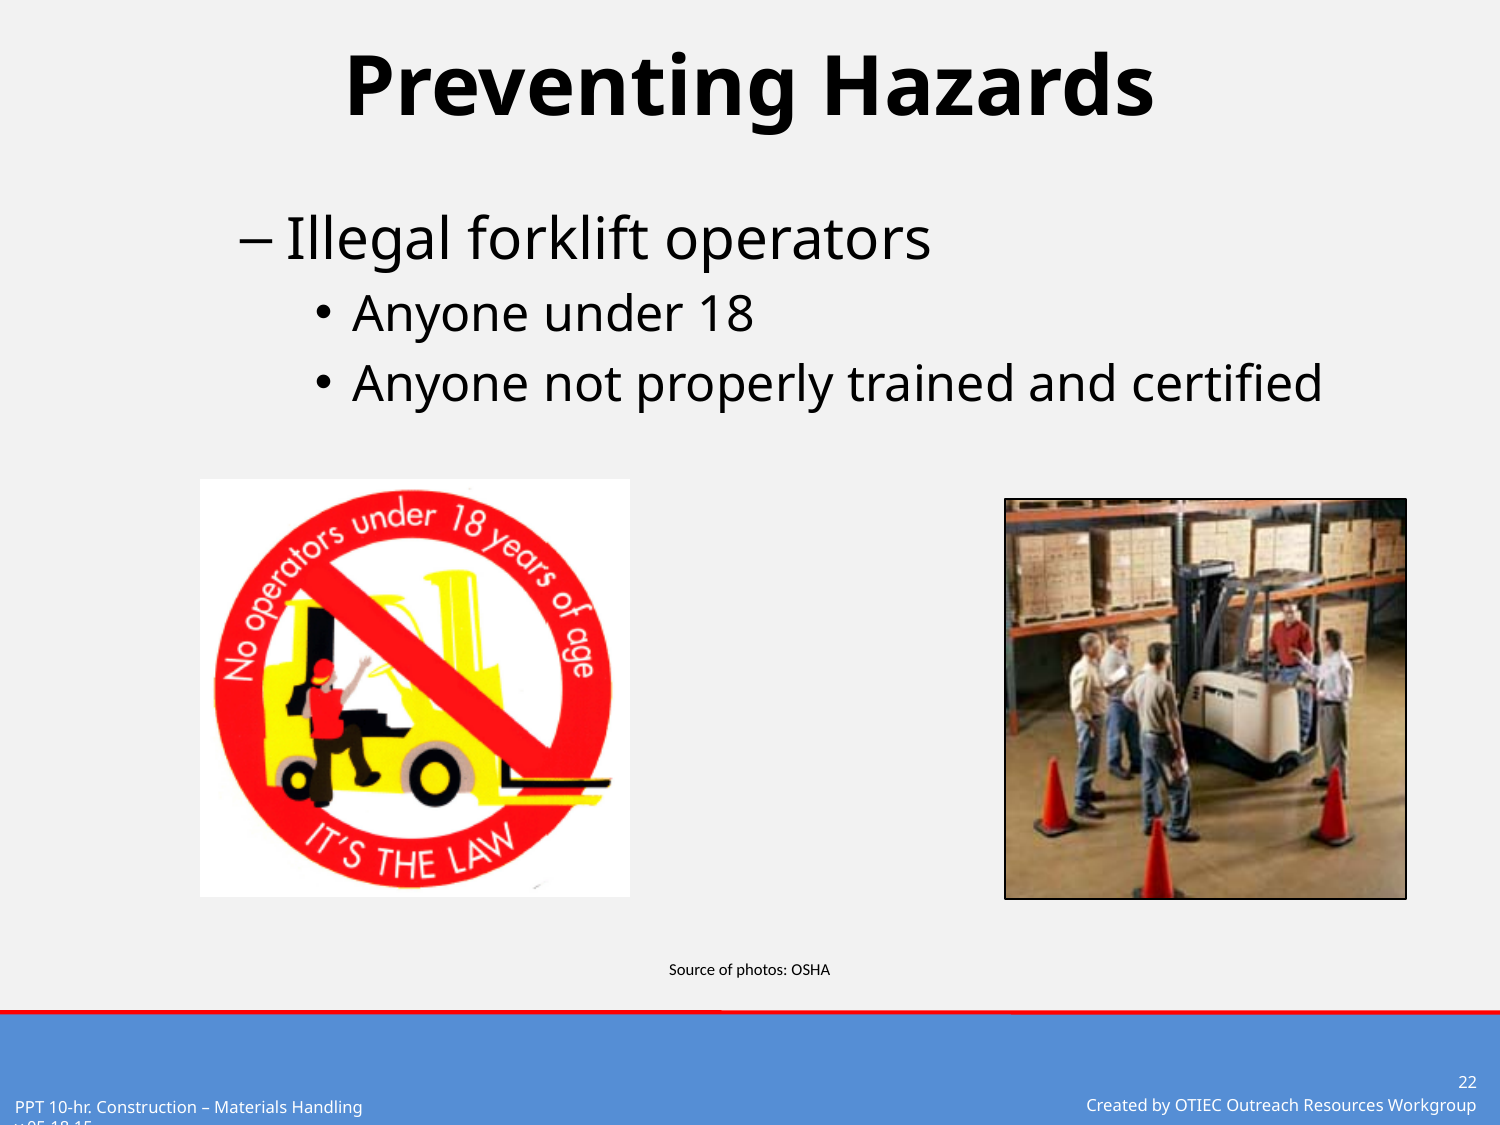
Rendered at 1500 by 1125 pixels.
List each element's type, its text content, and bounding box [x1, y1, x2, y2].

list Illegal forklift operators Anyone under 18 Anyone not properly trained and certified [150, 193, 1400, 538]
picture [1006, 499, 1405, 899]
title Preventing Hazards [75, 24, 1425, 213]
picture [199, 478, 630, 897]
text_box Source of photos: OSHA [606, 951, 894, 987]
